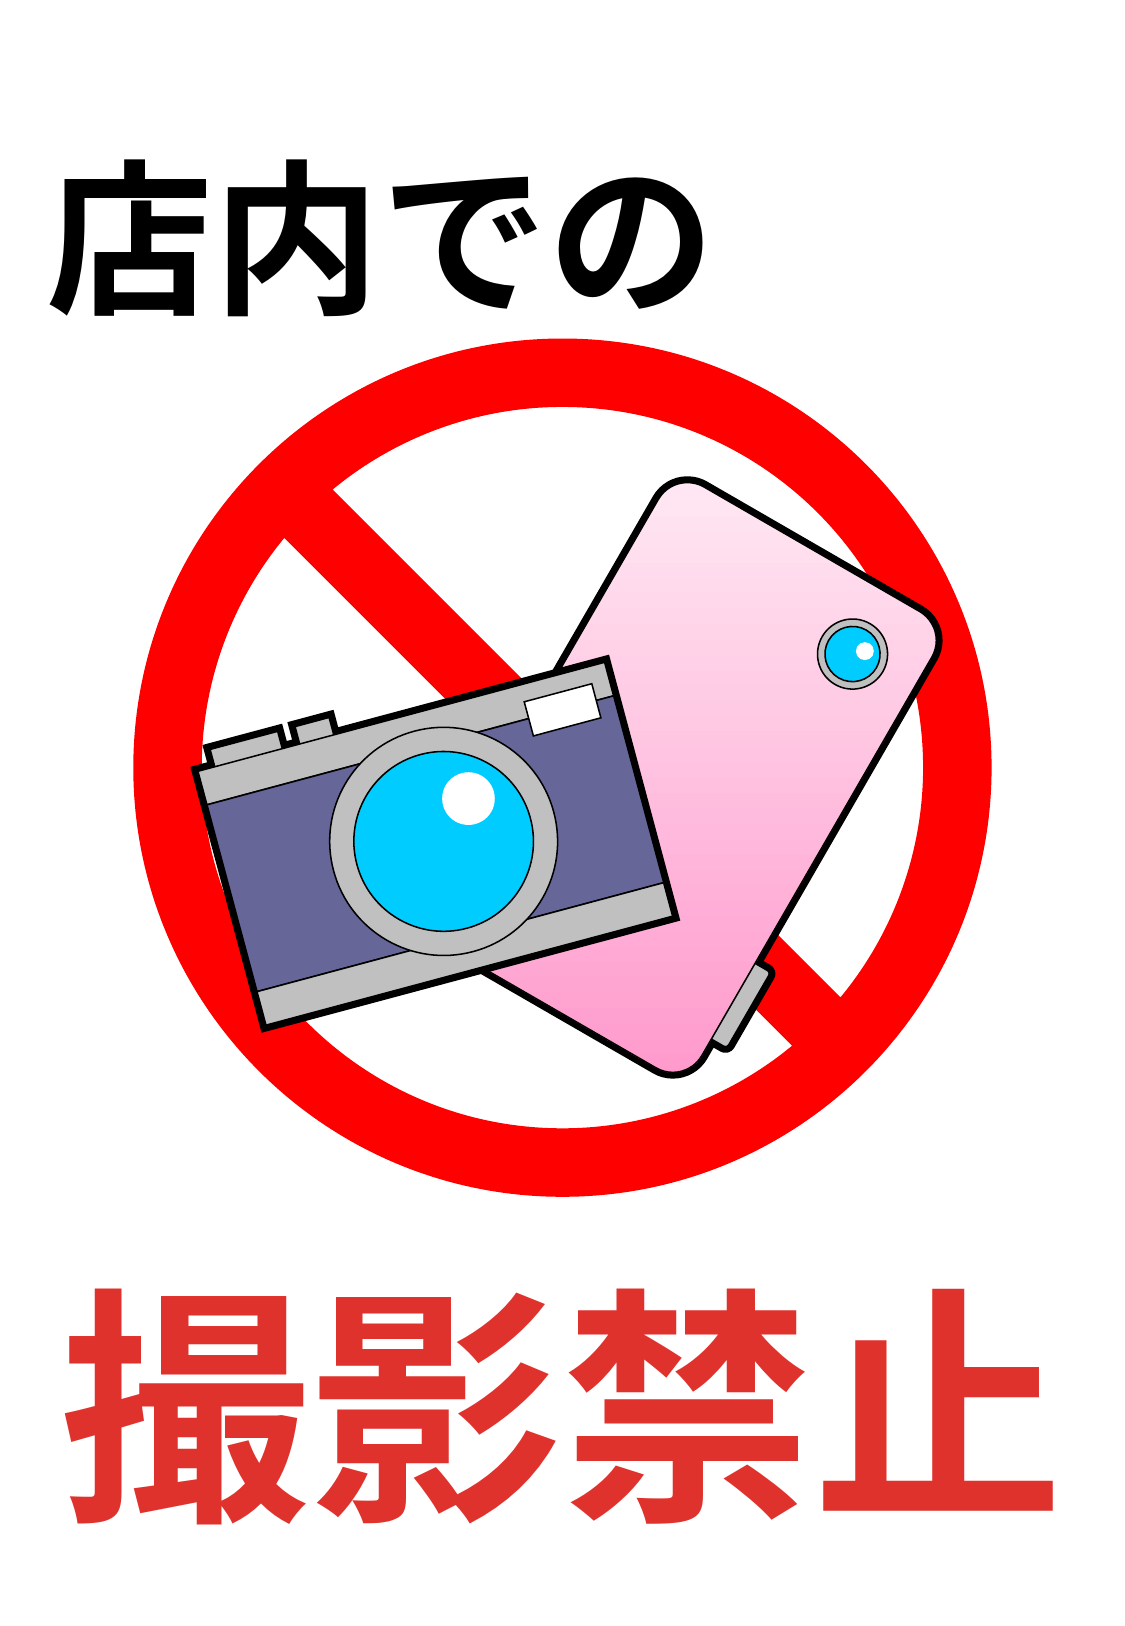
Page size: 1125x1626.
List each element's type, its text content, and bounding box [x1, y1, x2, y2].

text_box 店内での [30, 127, 1093, 343]
text_box 撮影禁止 [0, 1243, 1125, 1559]
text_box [133, 338, 992, 1198]
